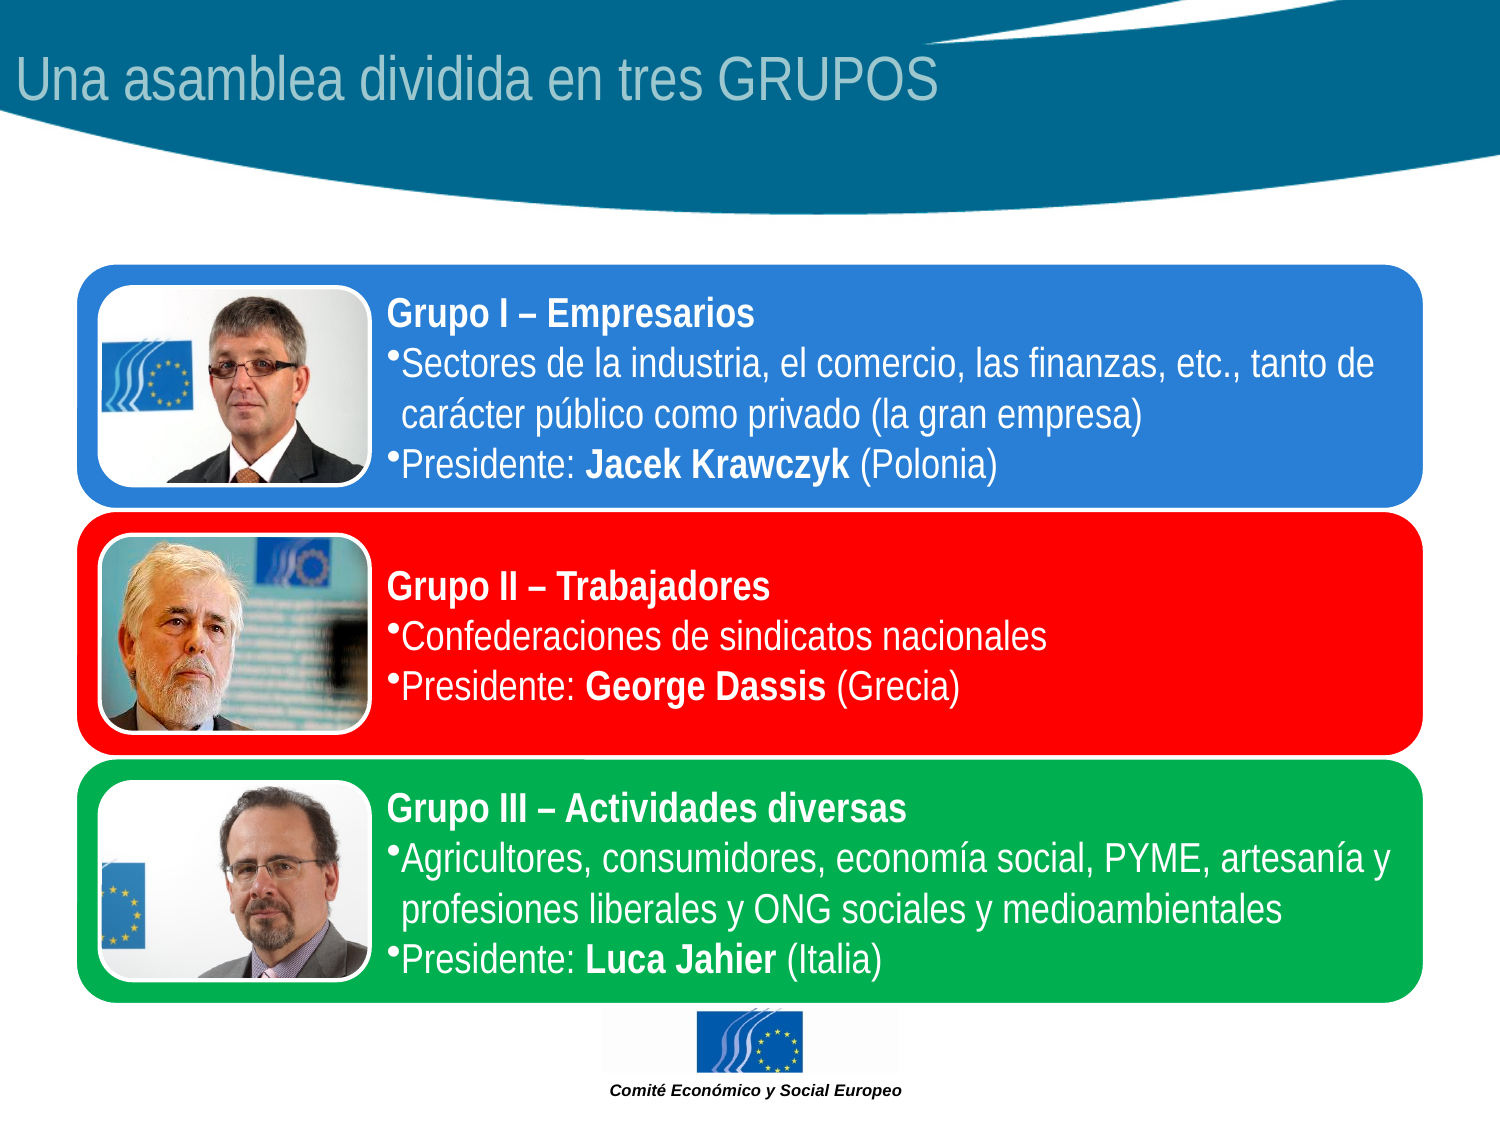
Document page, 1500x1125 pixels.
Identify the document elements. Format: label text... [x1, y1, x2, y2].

title Una asamblea dividida en tres GRUPOS [0, 0, 1351, 152]
picture [0, 152, 1500, 268]
text_box Comité Económico y Social Europeo [521, 1072, 991, 1108]
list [74, 262, 1426, 1006]
picture [601, 1008, 899, 1072]
